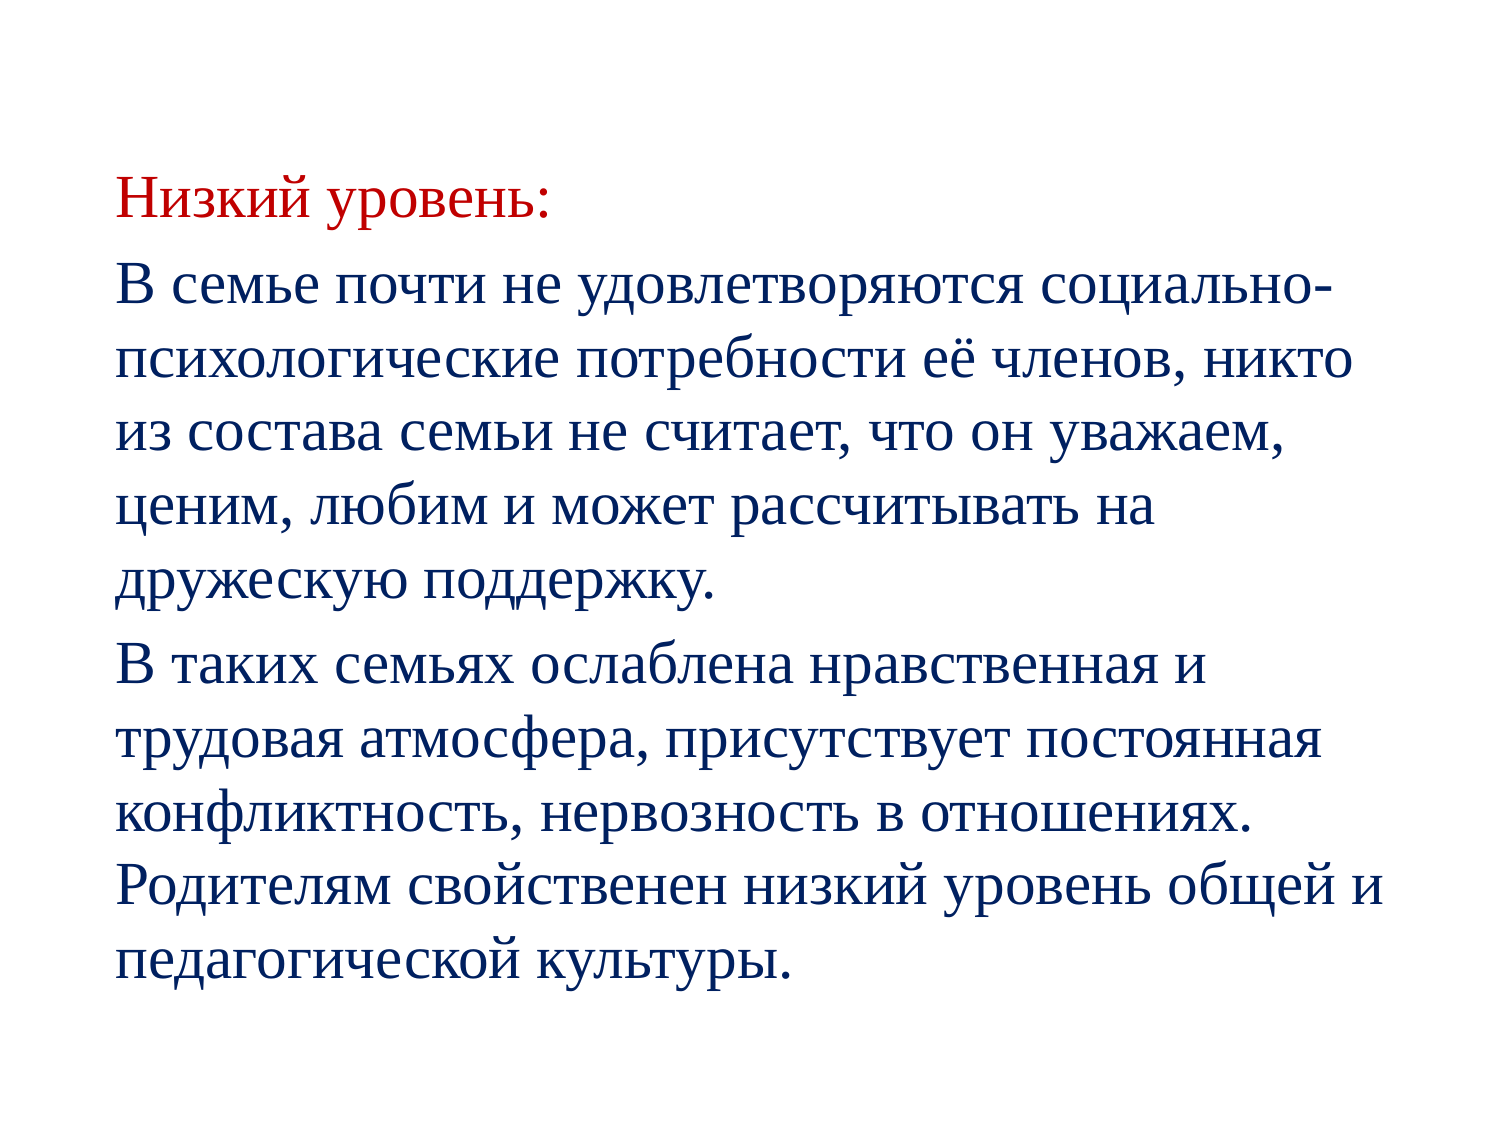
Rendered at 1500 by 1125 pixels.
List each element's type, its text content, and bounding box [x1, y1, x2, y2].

list Низкий уровень: В семье почти не удовлетворяются социально-психологические потребности её членов, никто из состава семьи не считает, что он уважаем, ценим, любим и может рассчитывать на дружескую поддержку. В таких семьях ослаблена нравственная и трудовая атмосфера, присутствует постоянная конфликтность, нервозность в отношениях. Родителям свойственен низкий уровень общей и педагогической культуры. [100, 149, 1425, 1005]
